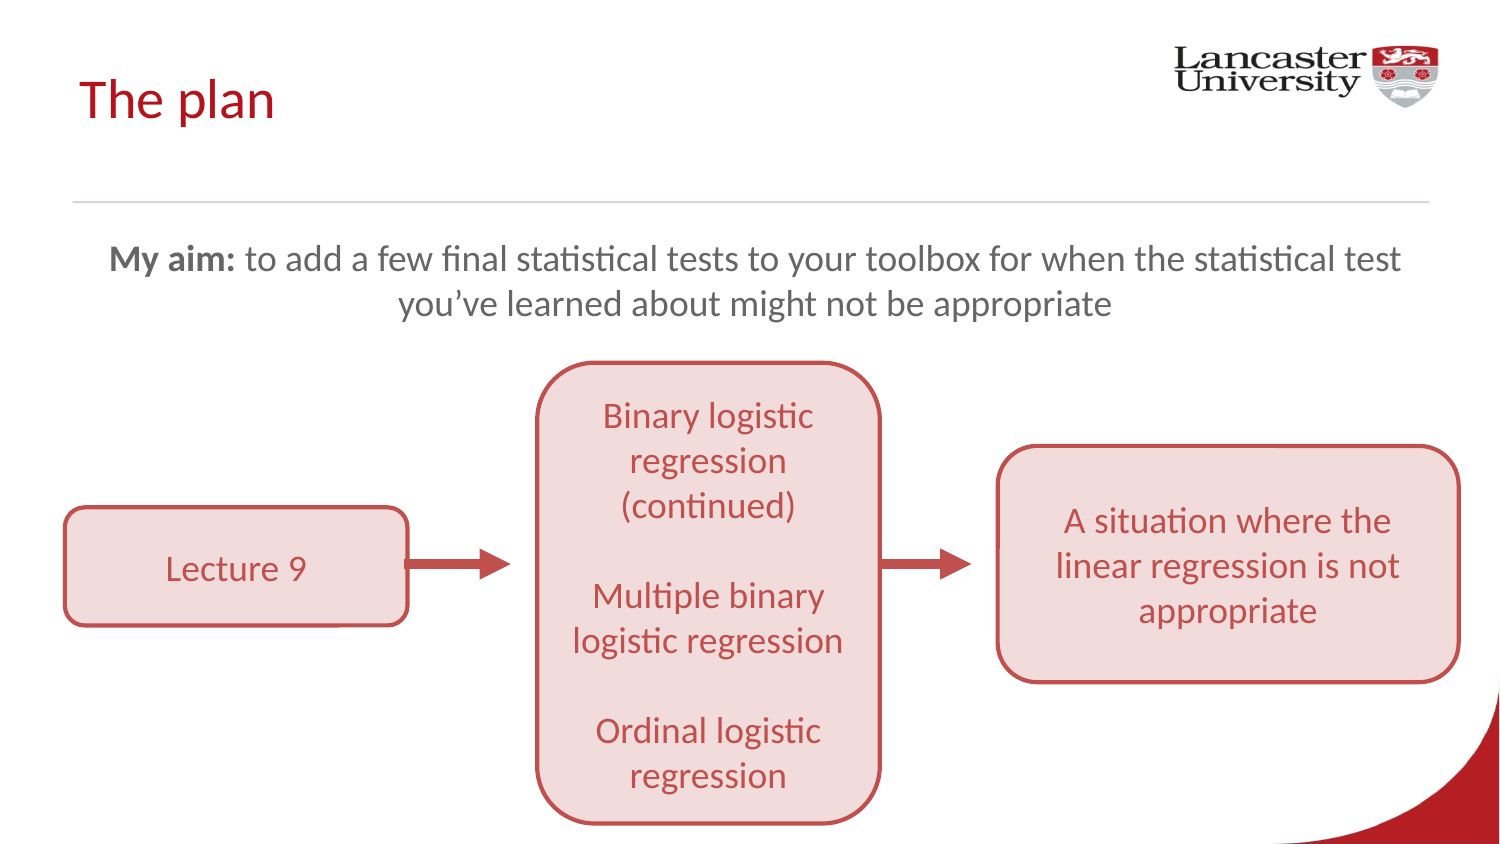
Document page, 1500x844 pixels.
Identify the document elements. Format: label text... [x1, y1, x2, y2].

list My aim: to add a few final statistical tests to your toolbox for when the statistical test you’ve learned about might not be appropriate [64, 226, 1447, 351]
text_box A situation where the linear regression is not appropriate [995, 443, 1461, 685]
picture [0, 0, 1500, 844]
text_box Binary logistic regression (continued) Multiple binary logistic regression Ordinal logistic regression [535, 360, 882, 826]
title The plan [64, 67, 1176, 210]
text_box Lecture 9 [62, 505, 410, 628]
